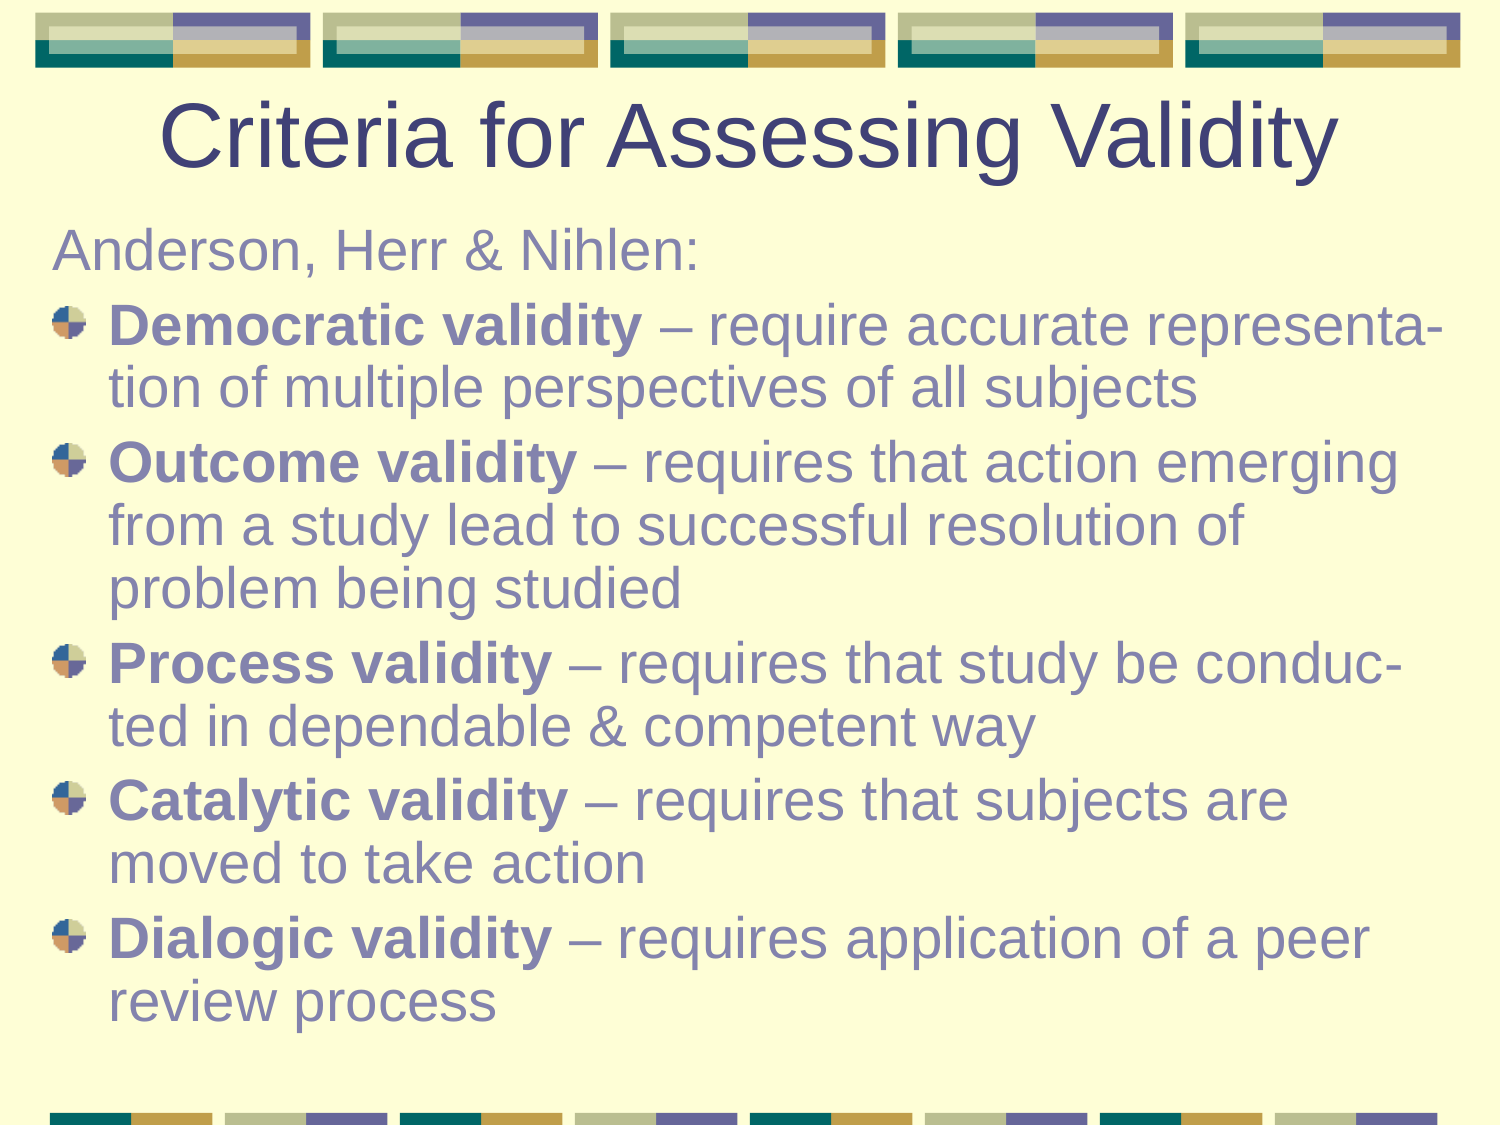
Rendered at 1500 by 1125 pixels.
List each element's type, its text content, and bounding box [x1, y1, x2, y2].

picture [52, 306, 86, 339]
picture [52, 919, 86, 953]
picture [52, 644, 86, 678]
title Criteria for Assessing Validity [112, 37, 1388, 212]
picture [52, 781, 86, 815]
list Anderson, Herr & Nihlen: Democratic validity – require accurate representa-tion of multiple perspectives of all subjects Outcome validity – requires that action emerging from a study lead to successful resolution of problem being studied Process validity – requires that study be conduc-ted in dependable & competent way Catalytic validity – requires that subjects are moved to take action Dialogic validity – requires application of a peer review process [37, 212, 1463, 1076]
picture [52, 443, 86, 477]
